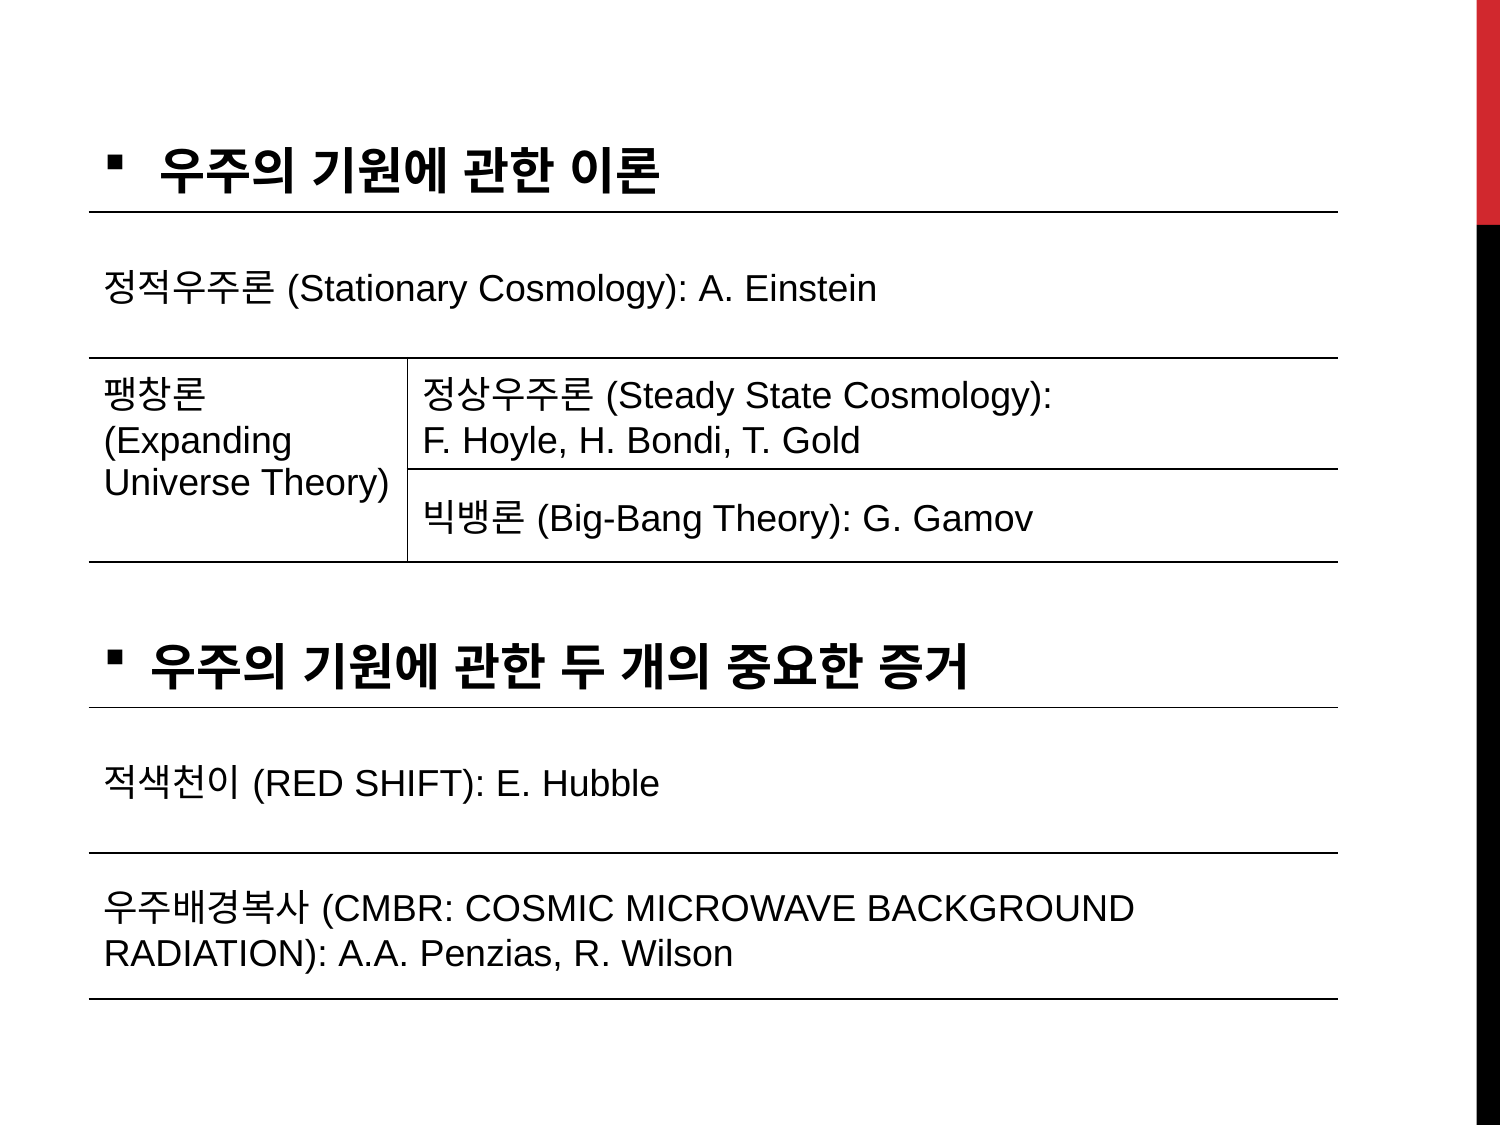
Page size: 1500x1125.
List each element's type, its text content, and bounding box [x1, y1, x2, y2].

table_cell 정상우주론(Steady State Cosmology): F. Hoyle, H. Bondi, T. Gold [408, 359, 1338, 468]
table_cell 팽창론(Expanding Universe Theory) [89, 359, 407, 561]
table_cell 우주배경복사(CMBR: COSMIC MICROWAVE BACKGROUND RADIATION): A.A. Penzias, R. Wilson [89, 854, 1338, 998]
table_cell 빅뱅론(Big-Bang Theory): G. Gamov [408, 470, 1338, 561]
table_cell 우주의 기원에 관한 두 개의 중요한 증거 [89, 563, 1338, 707]
table_cell 적색천이(RED SHIFT): E. Hubble [89, 708, 1338, 852]
table_cell 정적우주론(Stationary Cosmology): A. Einstein [89, 213, 1338, 357]
table_header 우주의 기원에 관한 이론 [89, 66, 1338, 211]
